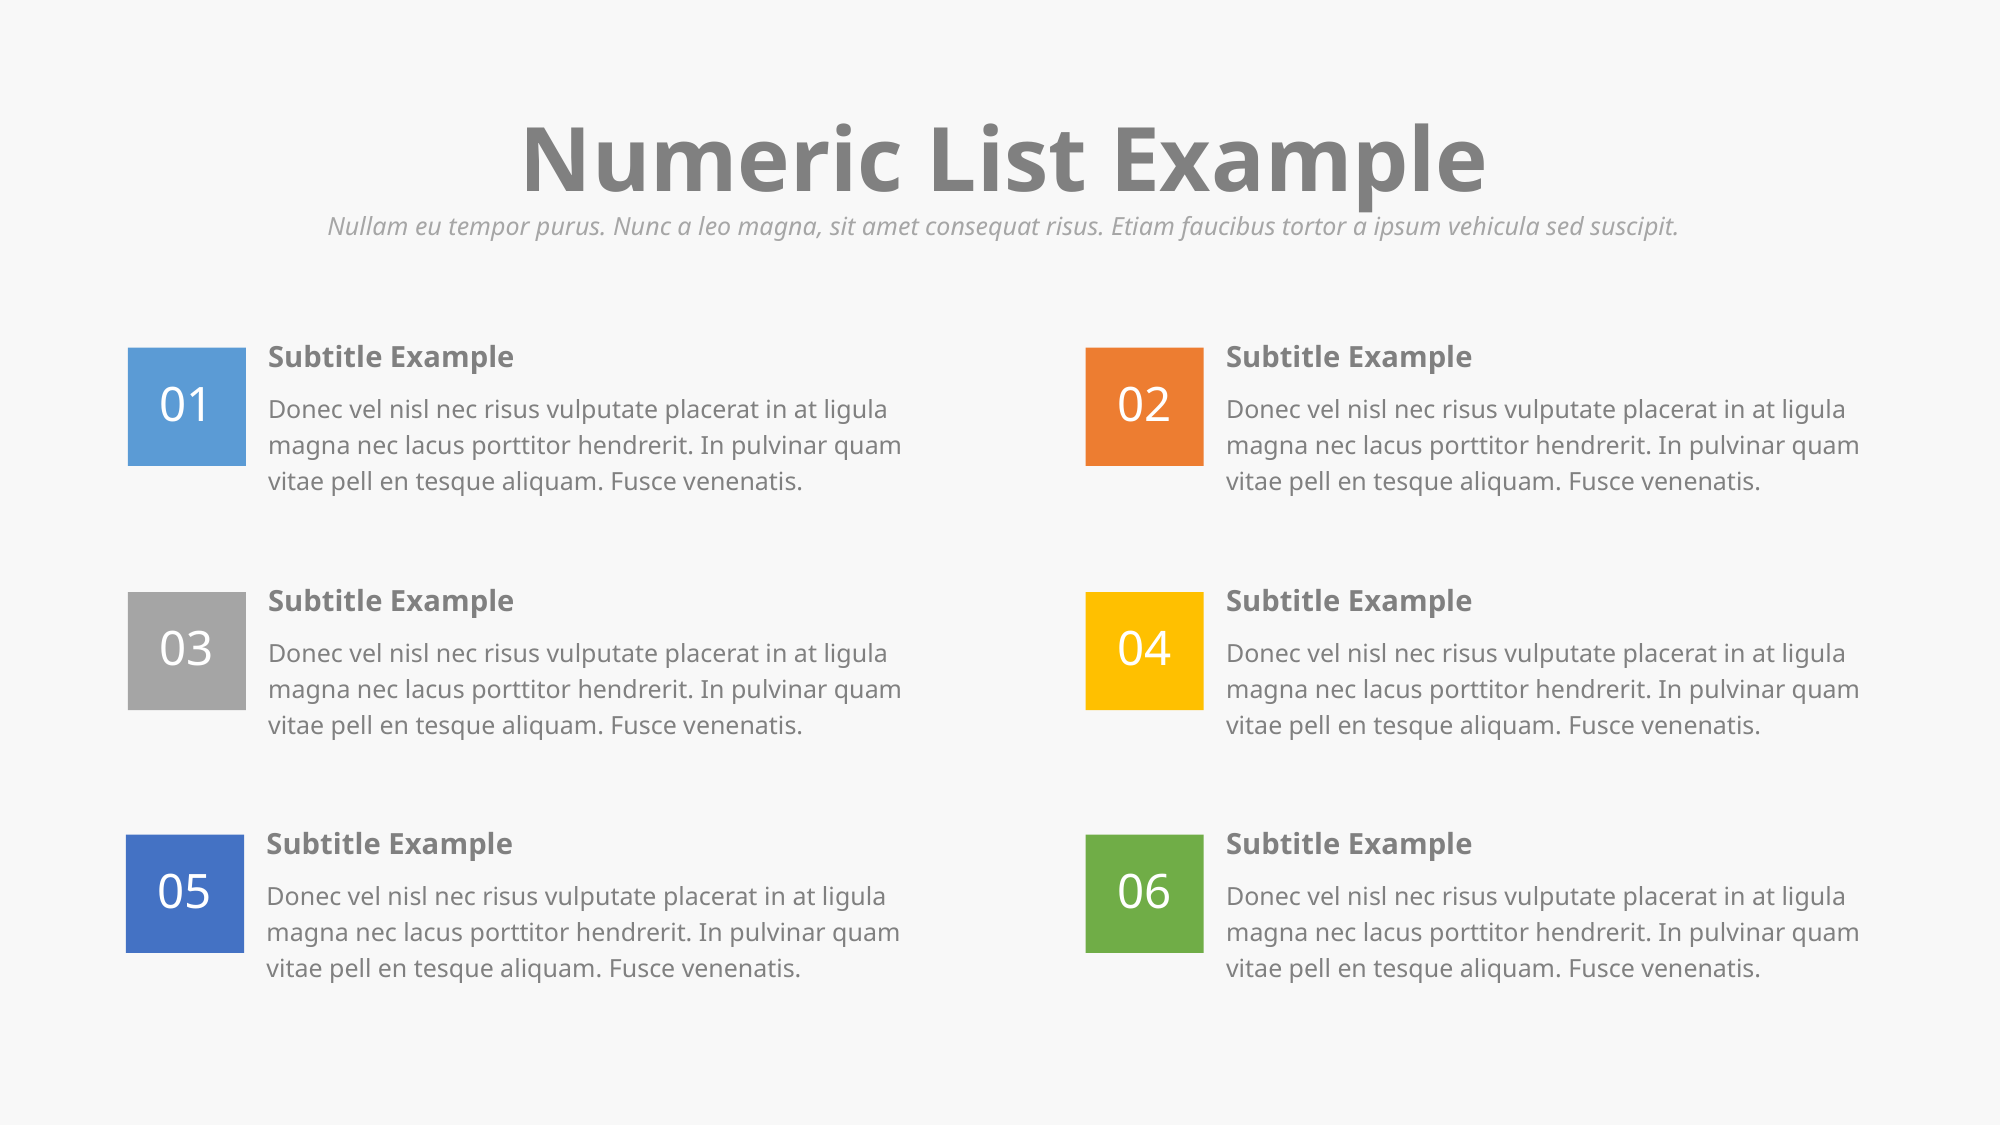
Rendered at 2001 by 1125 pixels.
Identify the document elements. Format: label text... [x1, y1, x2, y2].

list Subtitle Example [268, 572, 926, 628]
list Nullam eu tempor purus. Nunc a leo magna, sit amet consequat risus. Etiam faucibus tortor a ipsum vehicula sed suscipit. [126, 206, 1884, 245]
list 04 [1094, 609, 1195, 684]
list Donec vel nisl nec risus vulputate placerat in at ligula magna nec lacus porttitor hendrerit. In pulvinar quam vitae pell en tesque aliquam. Fusce venenatis. [1225, 632, 1884, 767]
list 03 [136, 609, 237, 684]
list 06 [1094, 852, 1195, 927]
list Donec vel nisl nec risus vulputate placerat in at ligula magna nec lacus porttitor hendrerit. In pulvinar quam vitae pell en tesque aliquam. Fusce venenatis. [268, 632, 926, 767]
list Donec vel nisl nec risus vulputate placerat in at ligula magna nec lacus porttitor hendrerit. In pulvinar quam vitae pell en tesque aliquam. Fusce venenatis. [1225, 874, 1884, 1010]
list Donec vel nisl nec risus vulputate placerat in at ligula magna nec lacus porttitor hendrerit. In pulvinar quam vitae pell en tesque aliquam. Fusce venenatis. [266, 874, 925, 1010]
list Numeric List Example [126, 120, 1884, 191]
list Subtitle Example [266, 814, 925, 871]
list Subtitle Example [1225, 814, 1884, 871]
list 05 [134, 852, 235, 927]
list Subtitle Example [1225, 572, 1884, 628]
list 02 [1094, 365, 1195, 440]
list Subtitle Example [268, 327, 926, 384]
list Donec vel nisl nec risus vulputate placerat in at ligula magna nec lacus porttitor hendrerit. In pulvinar quam vitae pell en tesque aliquam. Fusce venenatis. [1225, 387, 1884, 523]
list Subtitle Example [1225, 327, 1884, 384]
list 01 [136, 365, 237, 440]
list Donec vel nisl nec risus vulputate placerat in at ligula magna nec lacus porttitor hendrerit. In pulvinar quam vitae pell en tesque aliquam. Fusce venenatis. [268, 387, 926, 523]
